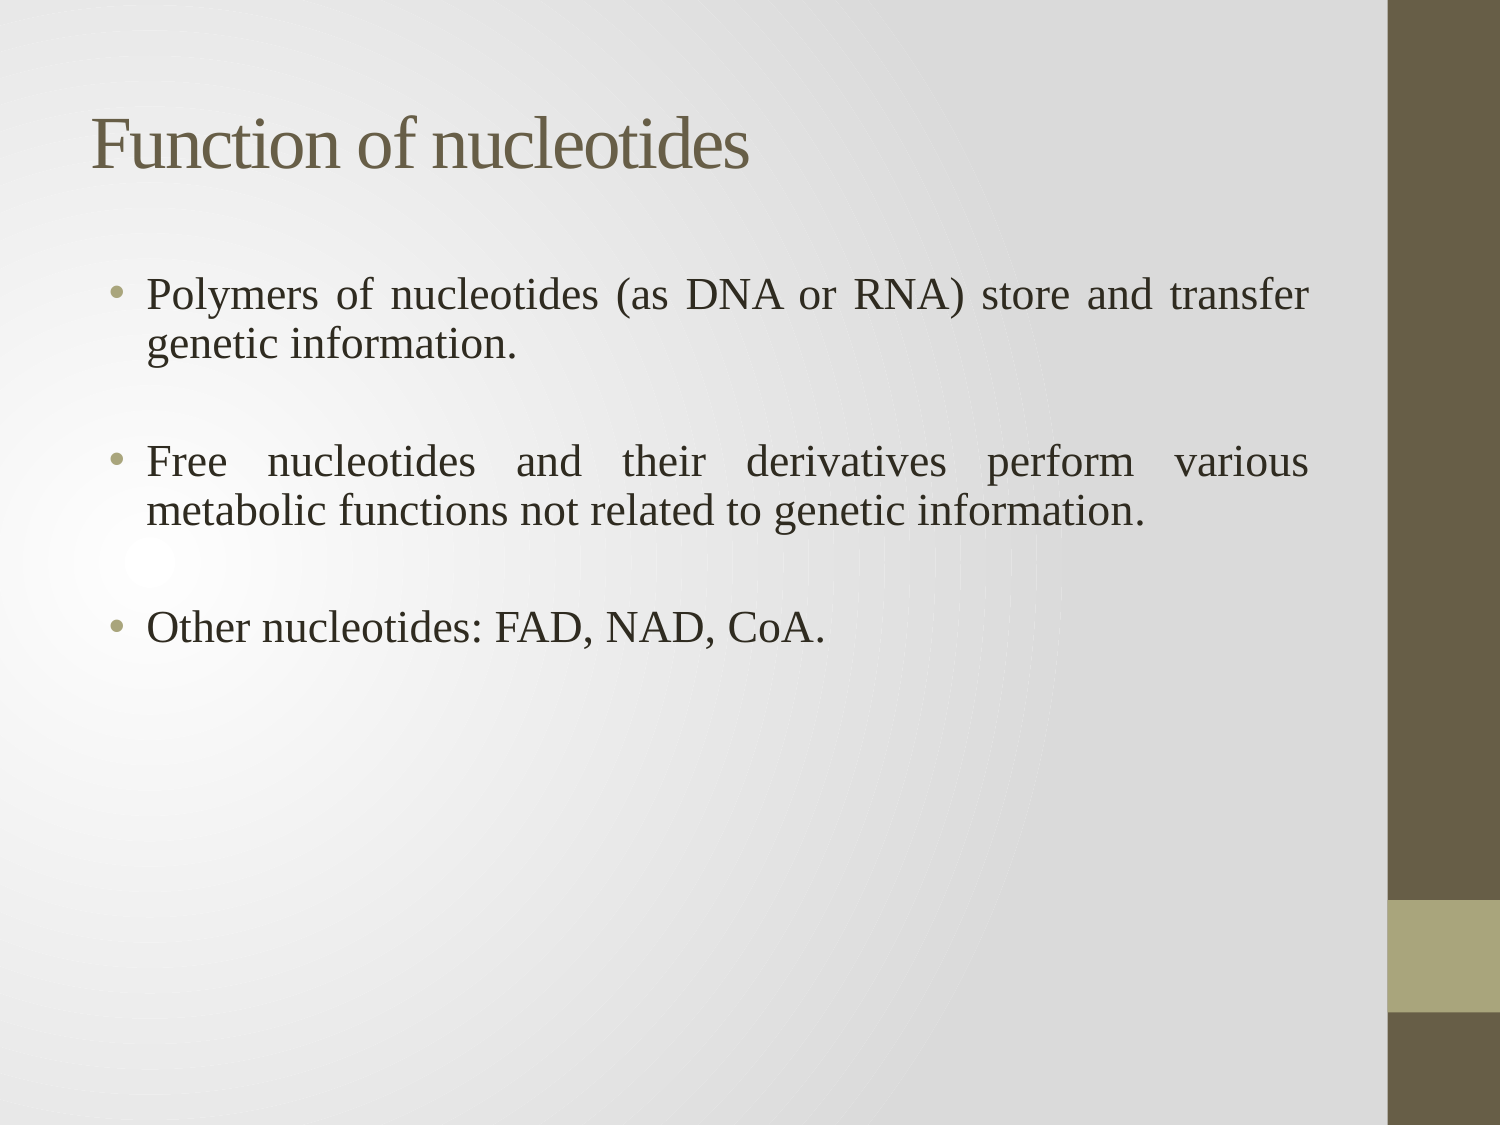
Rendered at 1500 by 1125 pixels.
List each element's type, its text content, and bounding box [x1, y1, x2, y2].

title Function of nucleotides [75, 45, 1325, 233]
list Polymers of nucleotides (as DNA or RNA) store and transfer genetic information. Free nucleotides and their derivatives perform various metabolic functions not related to genetic information. Other nucleotides: FAD, NAD, CoA. [75, 262, 1325, 1050]
